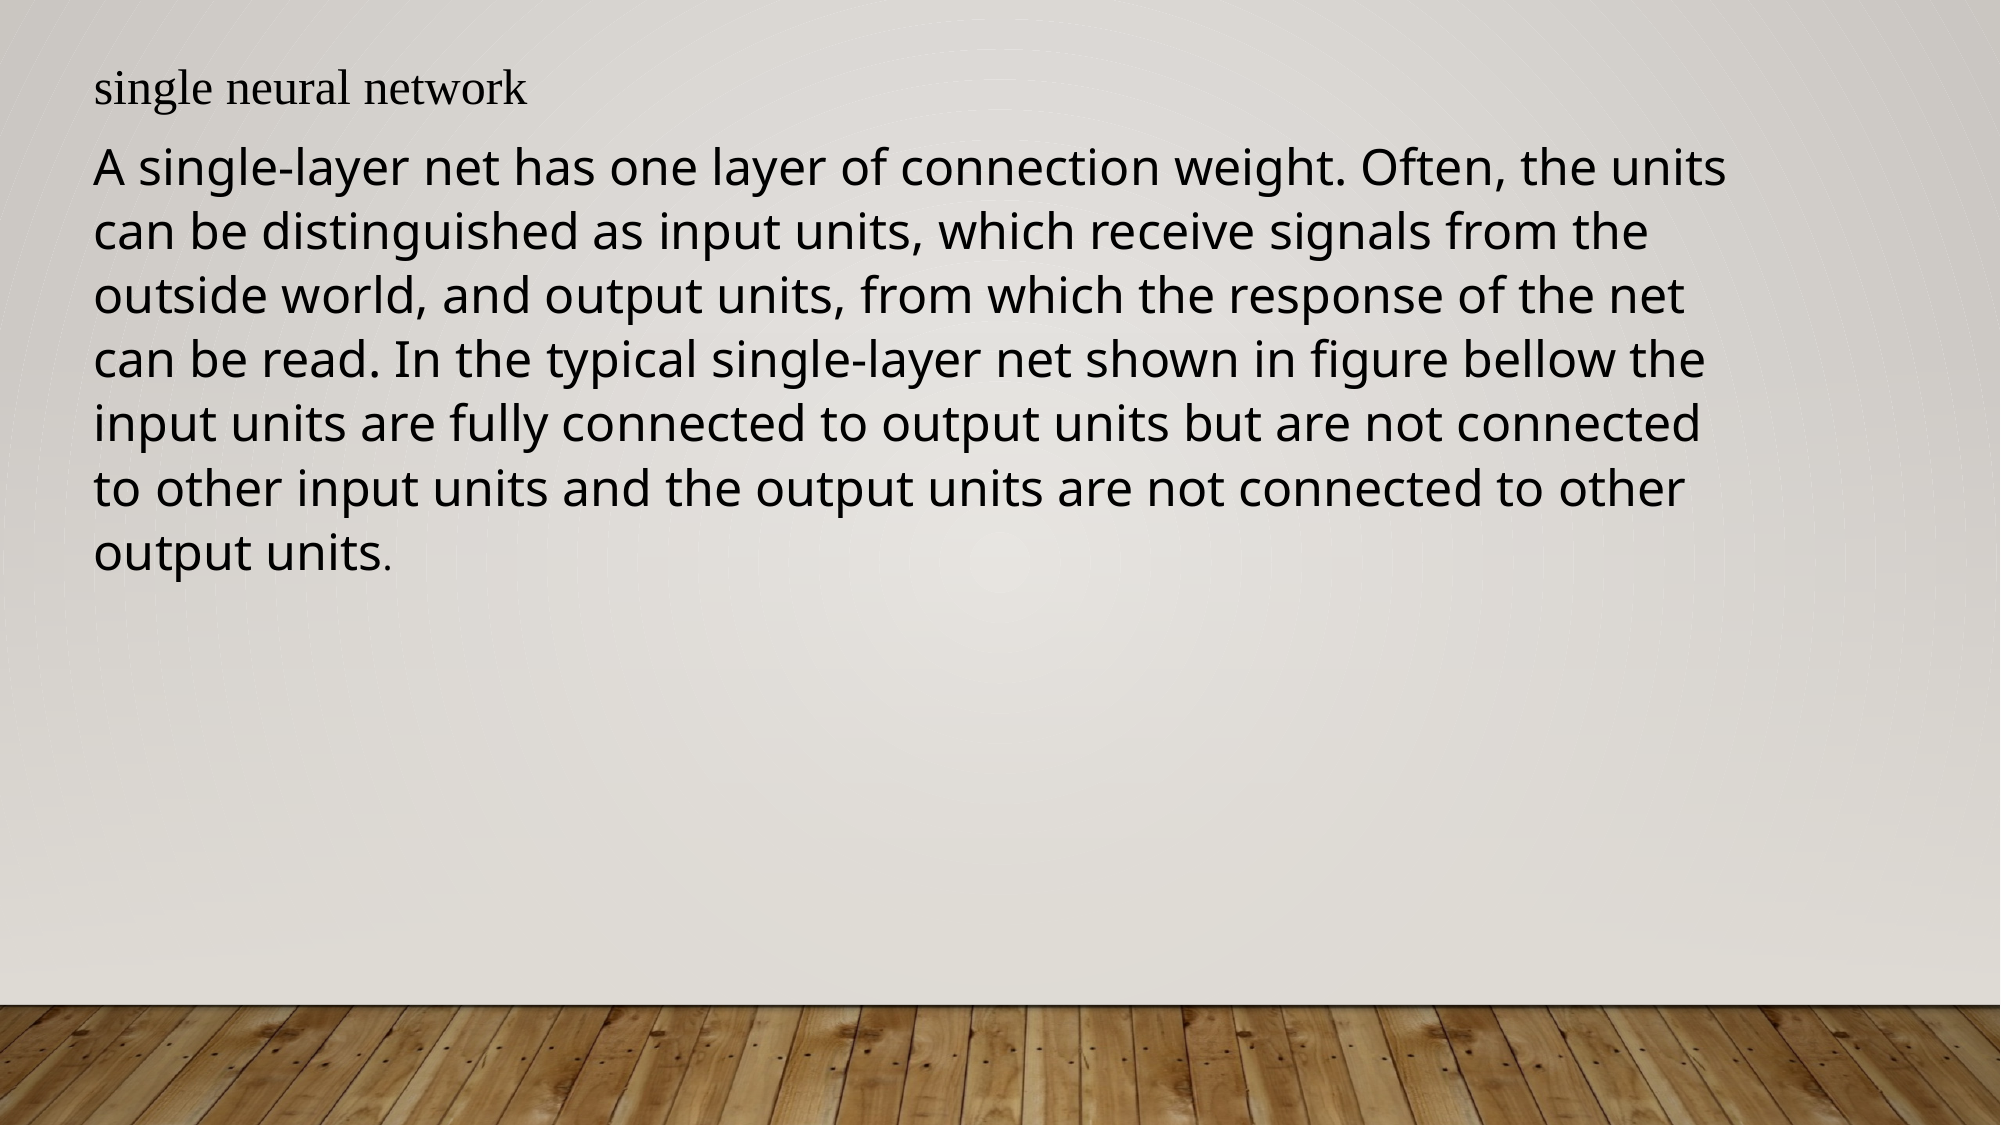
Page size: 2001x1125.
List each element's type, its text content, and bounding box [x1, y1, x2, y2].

text_box single neural network A single-layer net has one layer of connection weight. Often, the units can be distinguished as input units, which receive signals from the outside world, and output units, from which the response of the net can be read. In the typical single-layer net shown in figure bellow the input units are fully connected to output units but are not connected to other input units and the output units are not connected to other output units. [79, 42, 1752, 679]
picture [0, 1005, 2000, 1125]
